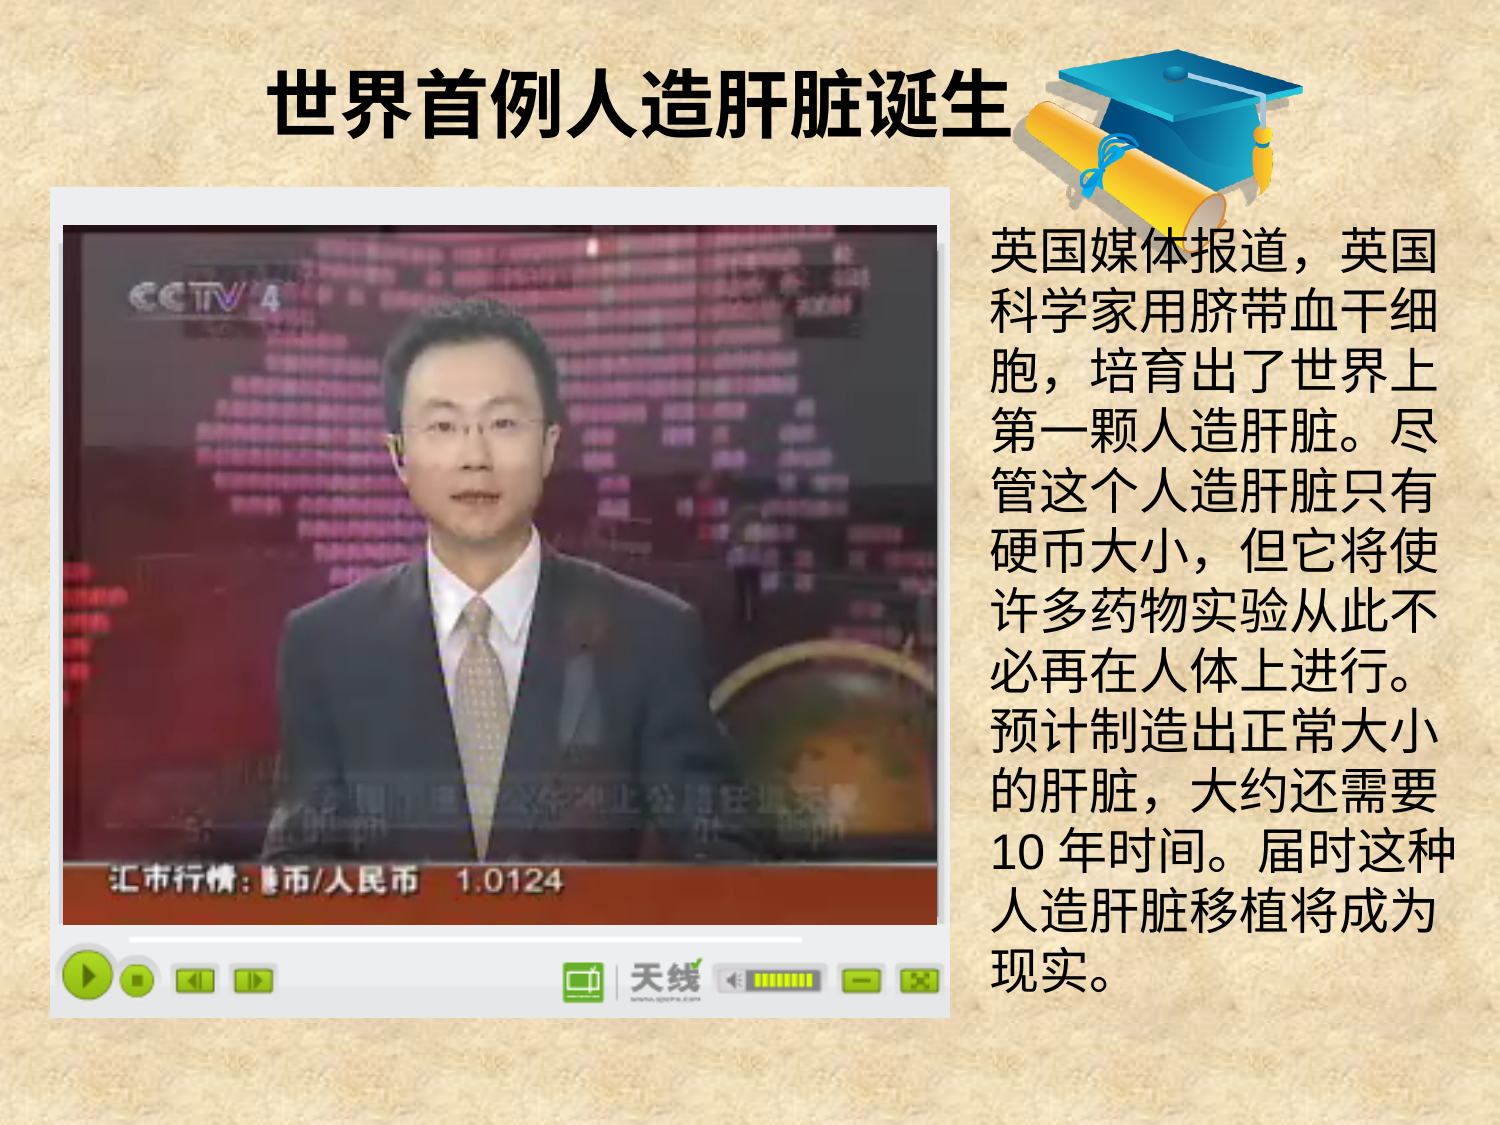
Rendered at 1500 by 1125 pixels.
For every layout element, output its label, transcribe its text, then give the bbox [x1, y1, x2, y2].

text_box 世界首例人造肝脏诞生 [249, 49, 1023, 155]
picture [0, 0, 1500, 1125]
text_box 英国媒体报道，英国科学家用脐带血干细胞，培育出了世界上第一颗人造肝脏。尽管这个人造肝脏只有硬币大小，但它将使许多药物实验从此不必再在人体上进行。预计制造出正常大小的肝脏，大约还需要10年时间。届时这种人造肝脏移植将成为现实。 [974, 212, 1500, 1007]
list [62, 224, 938, 926]
